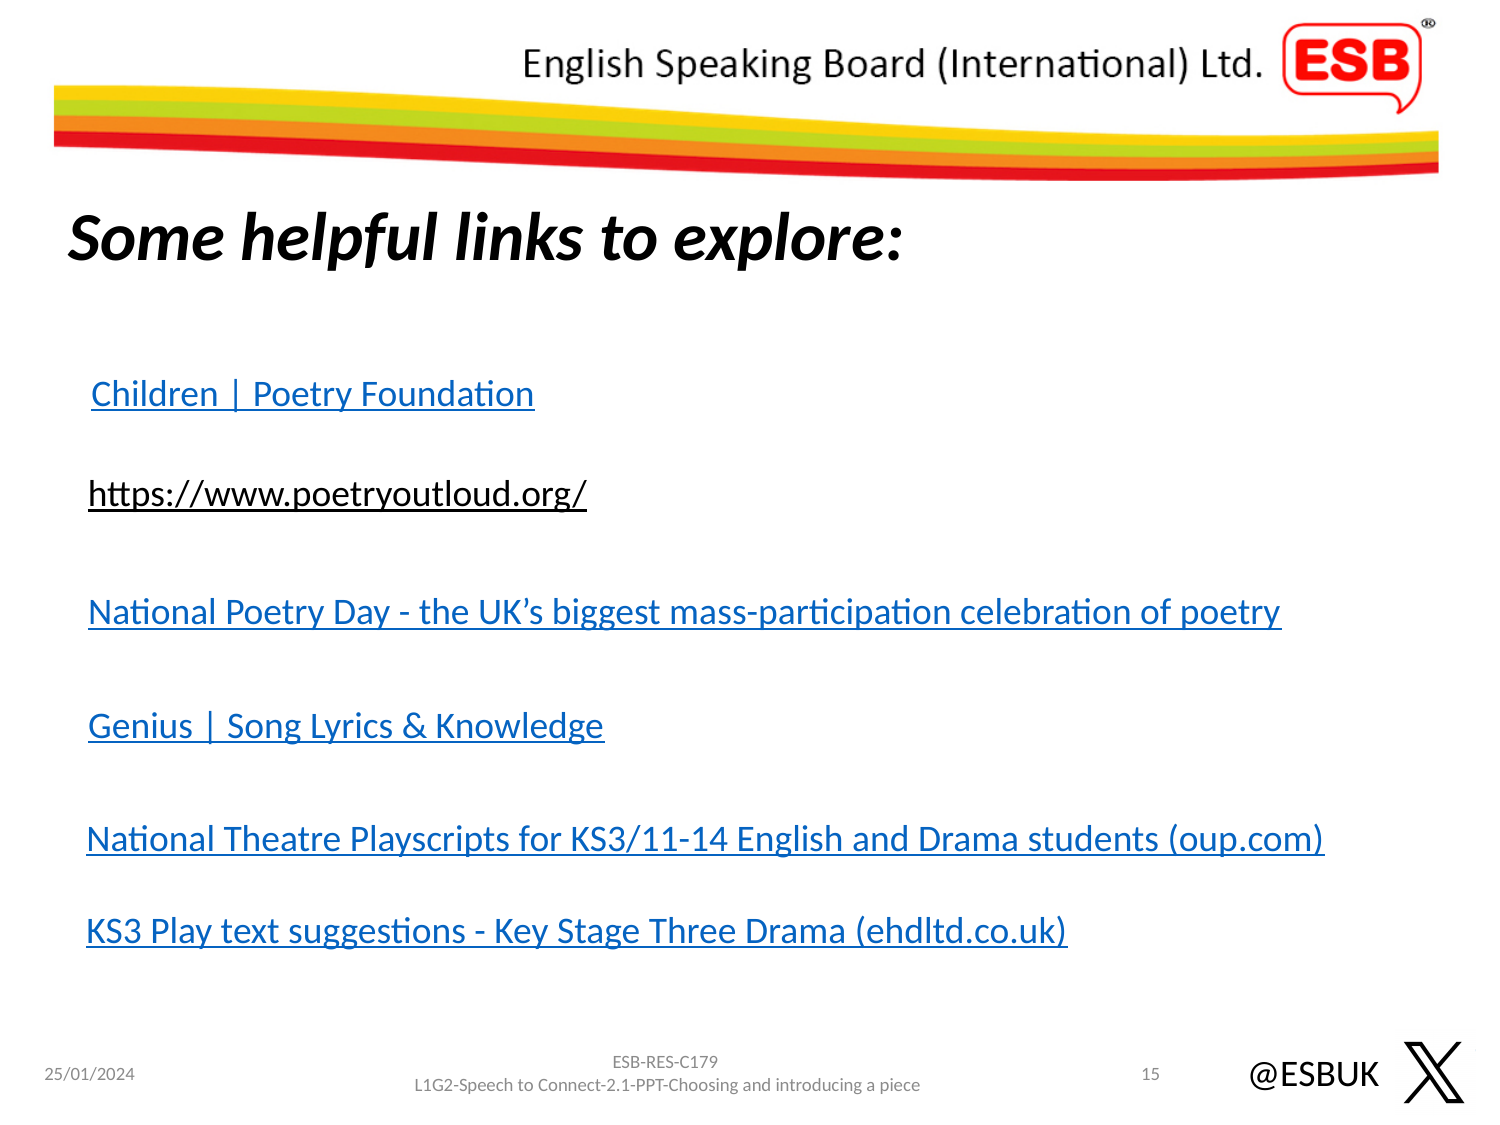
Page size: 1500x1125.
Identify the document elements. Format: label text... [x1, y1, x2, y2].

title Some helpful links to explore: [53, 173, 1347, 304]
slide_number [29, 1042, 367, 1103]
slide_number 15 [930, 1042, 1176, 1103]
footer ESB-RES-C179 L1G2-Speech to Connect-2.1-PPT-Choosing and introducing a piece [395, 1042, 930, 1103]
text_box Children | Poetry Foundation [76, 361, 827, 422]
text_box Genius | Song Lyrics & Knowledge [73, 693, 1409, 753]
text_box https://www.poetryoutloud.org/ [73, 461, 824, 522]
picture [0, 0, 1500, 189]
text_box KS3 Play text suggestions - Key Stage Three Drama (ehdltd.co.uk) [71, 898, 1347, 959]
text_box National Theatre Playscripts for KS3/11-14 English and Drama students (oup.com) [71, 806, 1366, 866]
text_box National Poetry Day - the UK’s biggest mass-participation celebration of poetry [73, 580, 1409, 640]
picture [1395, 1029, 1476, 1116]
